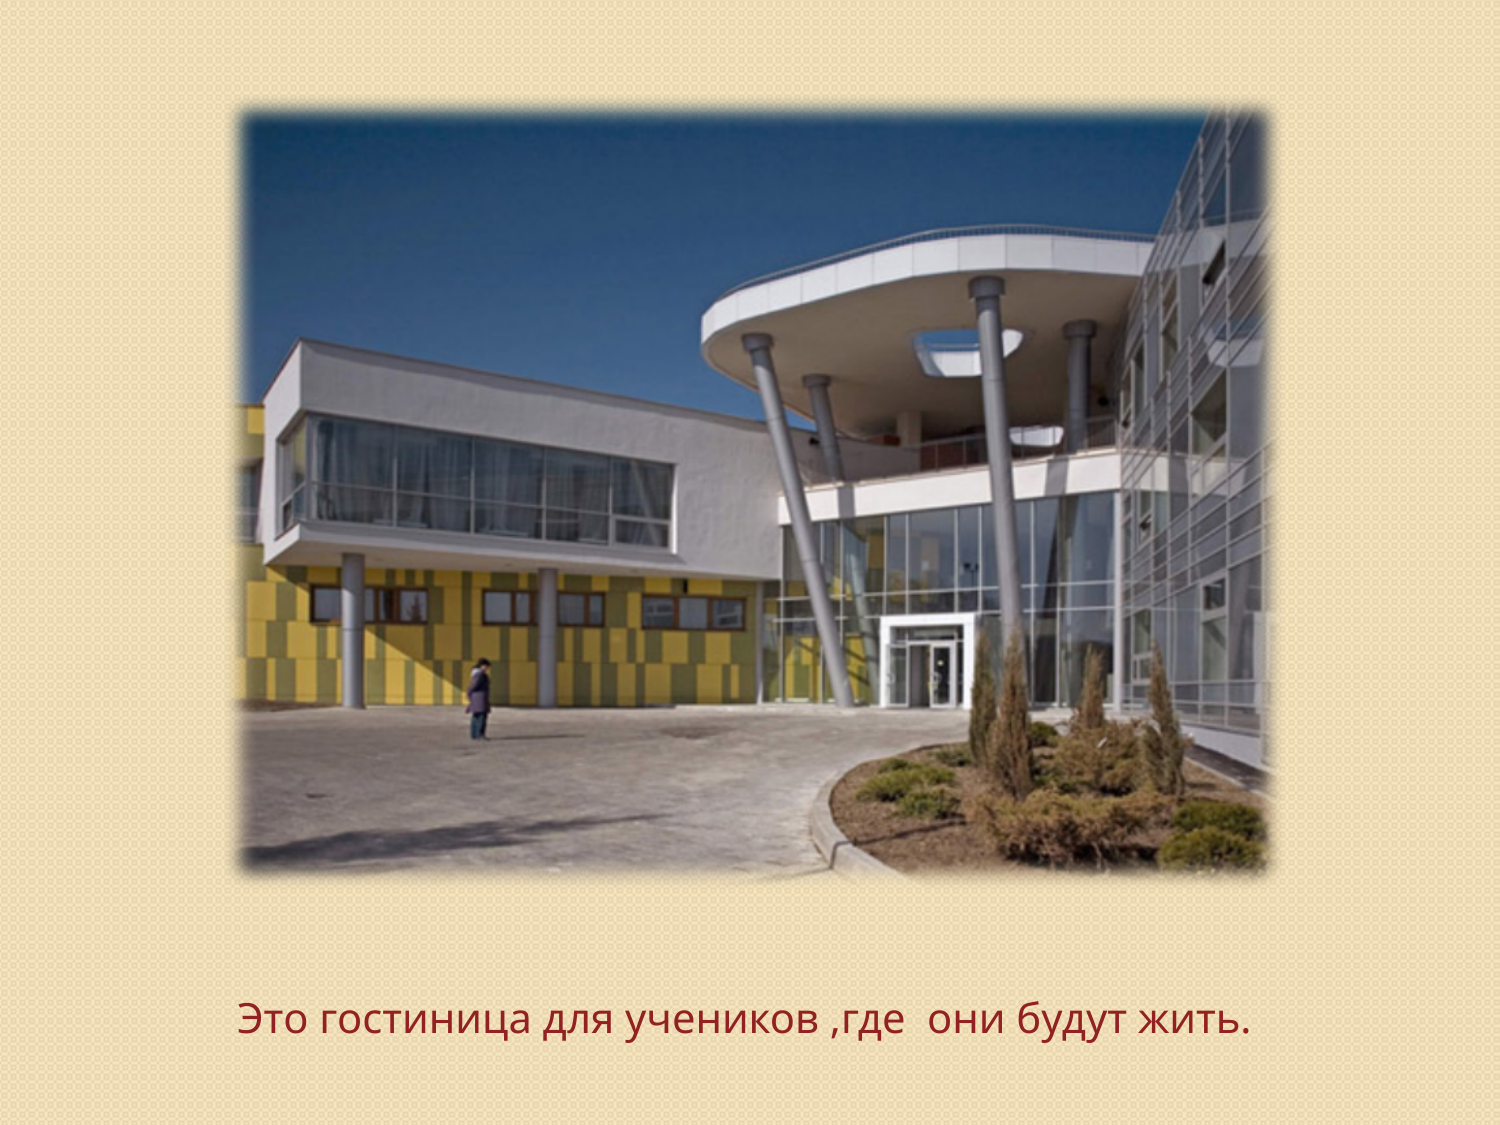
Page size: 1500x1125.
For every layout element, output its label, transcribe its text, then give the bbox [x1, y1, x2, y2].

text_box Это гостиница для учеников ,где они будут жить. [222, 984, 1395, 1050]
picture [222, 93, 1287, 891]
